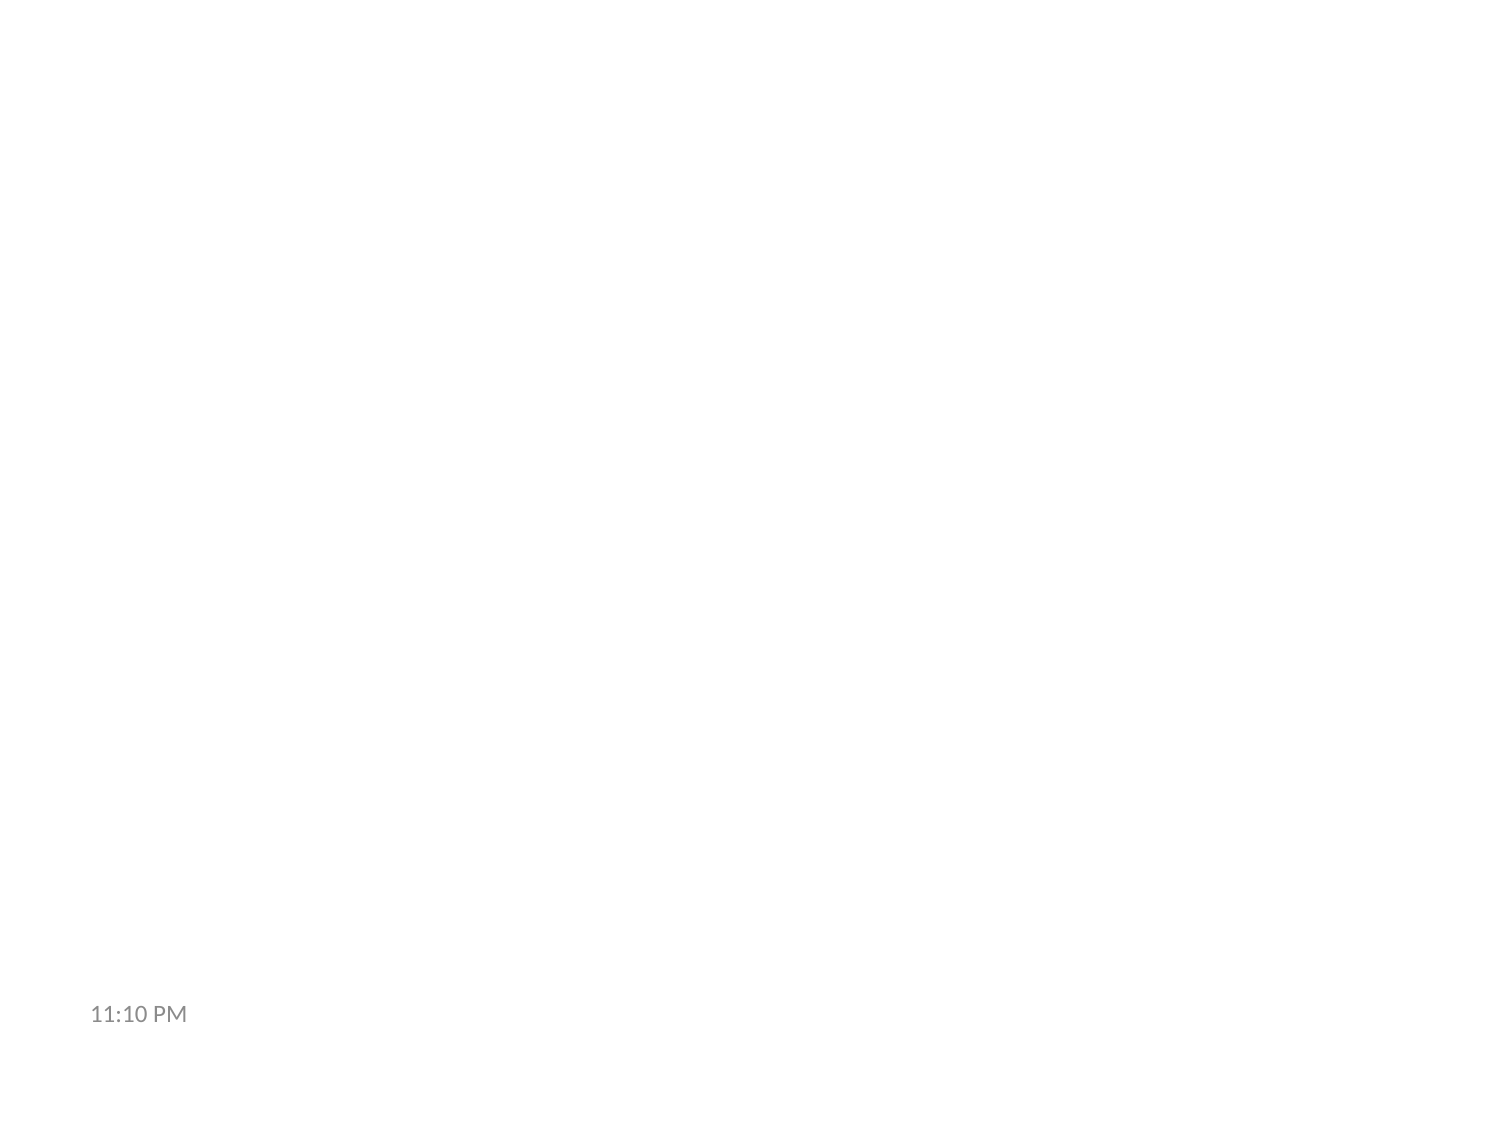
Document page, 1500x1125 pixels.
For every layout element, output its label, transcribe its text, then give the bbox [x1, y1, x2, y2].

text_box 3:35 PM [75, 982, 425, 1043]
